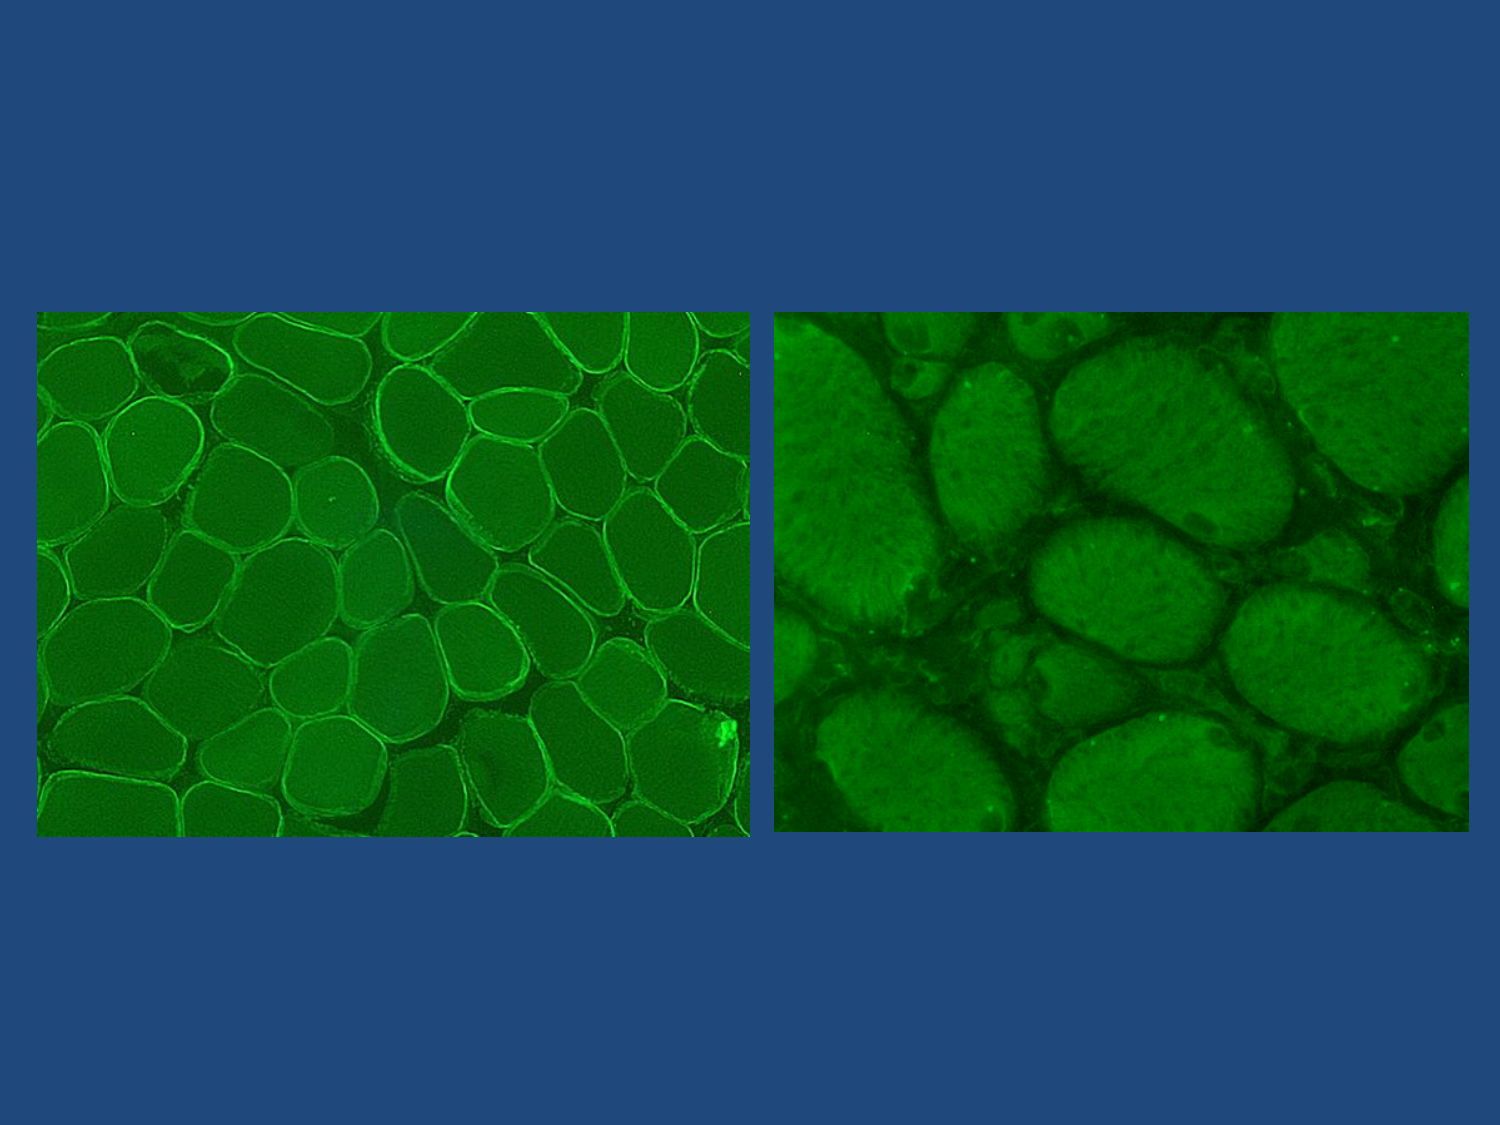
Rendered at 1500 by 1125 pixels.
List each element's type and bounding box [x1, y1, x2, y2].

list [37, 312, 751, 837]
picture [774, 312, 1469, 832]
